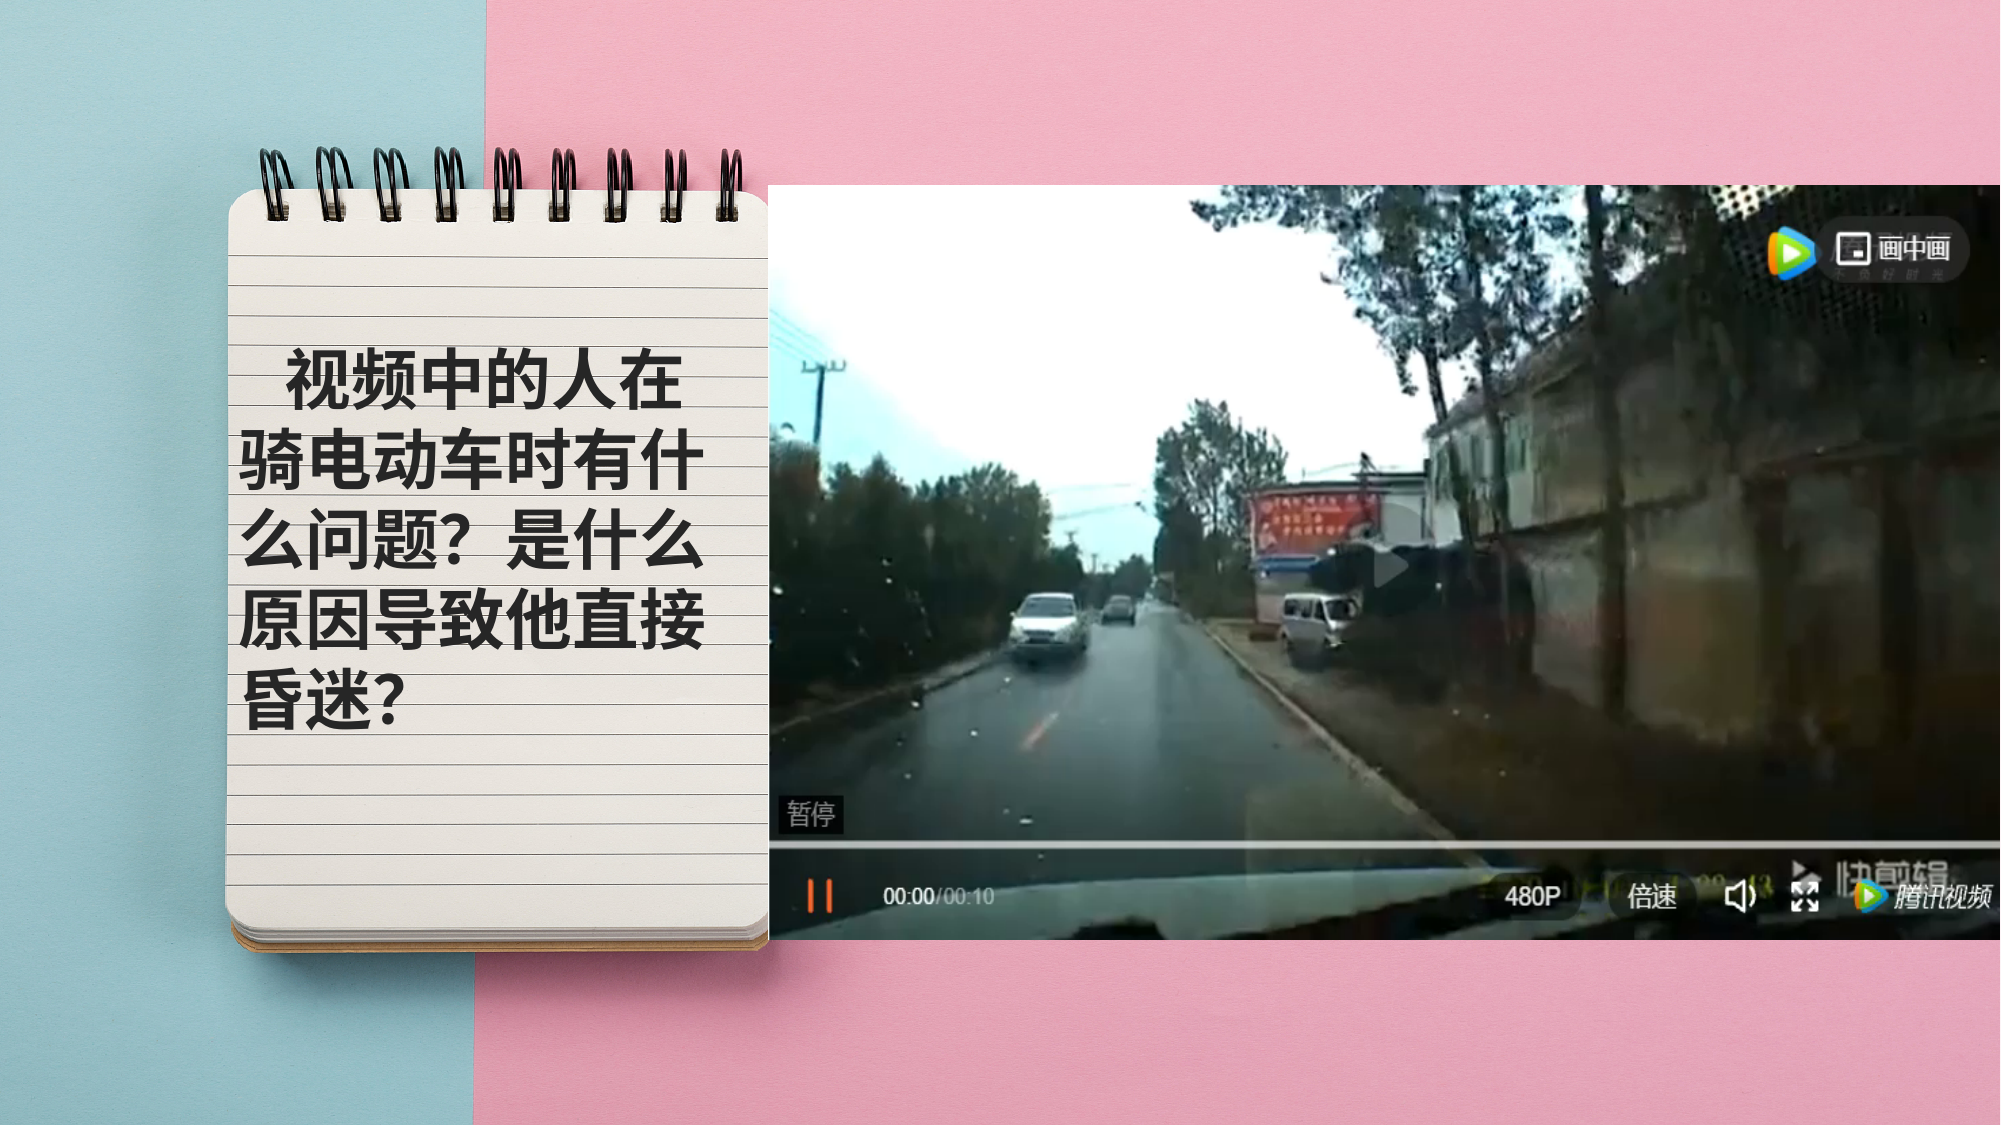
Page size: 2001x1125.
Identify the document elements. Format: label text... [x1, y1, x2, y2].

text_box 视频中的人在骑电动车时有什么问题？是什么原因导致他直接昏迷？ [223, 330, 722, 745]
picture [0, 0, 2001, 1125]
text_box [767, 184, 2000, 941]
